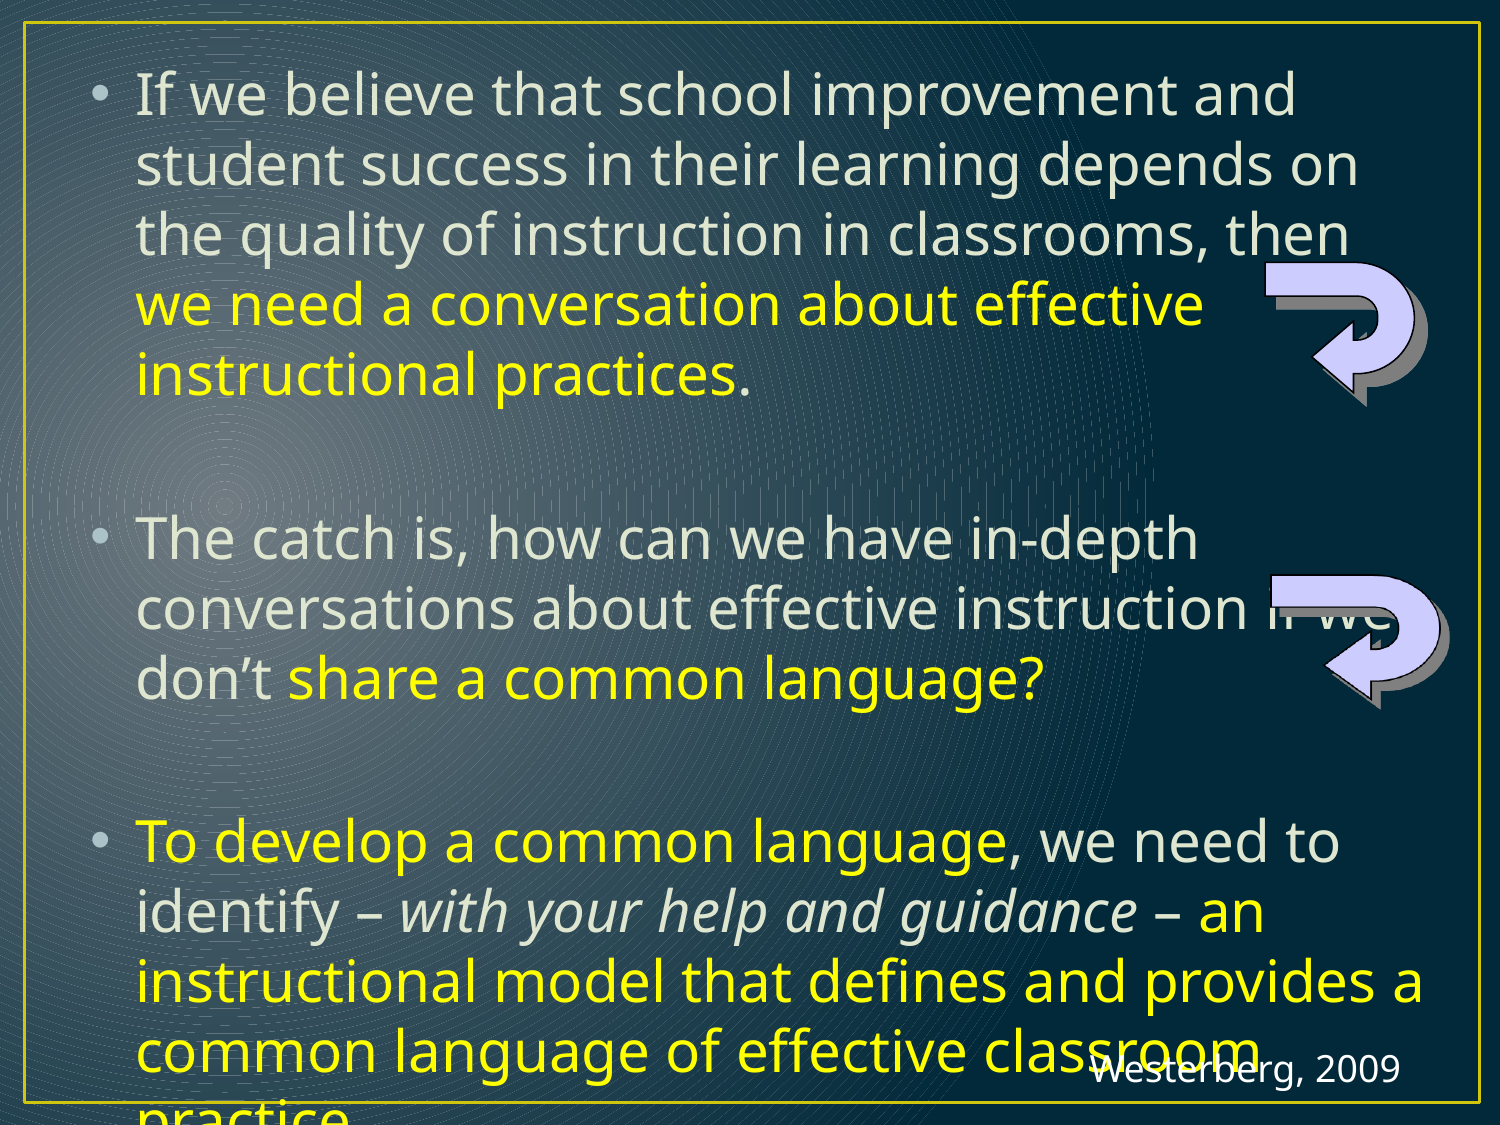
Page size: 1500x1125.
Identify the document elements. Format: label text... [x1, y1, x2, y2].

list If we believe that school improvement and student success in their learning depends on the quality of instruction in classrooms, then we need a conversation about effective instructional practices. The catch is, how can we have in-depth conversations about effective instruction if we don’t share a common language? To develop a common language, we need to identify – with your help and guidance – an instructional model that defines and provides a common language of effective classroom practice. [75, 50, 1450, 1068]
picture [1031, 1068, 1047, 1072]
picture [943, 1068, 963, 1072]
picture [1062, 1068, 1074, 1072]
picture [1270, 575, 1449, 708]
text_box Westerberg, 2009 [1074, 1037, 1456, 1098]
picture [991, 1068, 1008, 1072]
text_box [1265, 262, 1415, 393]
